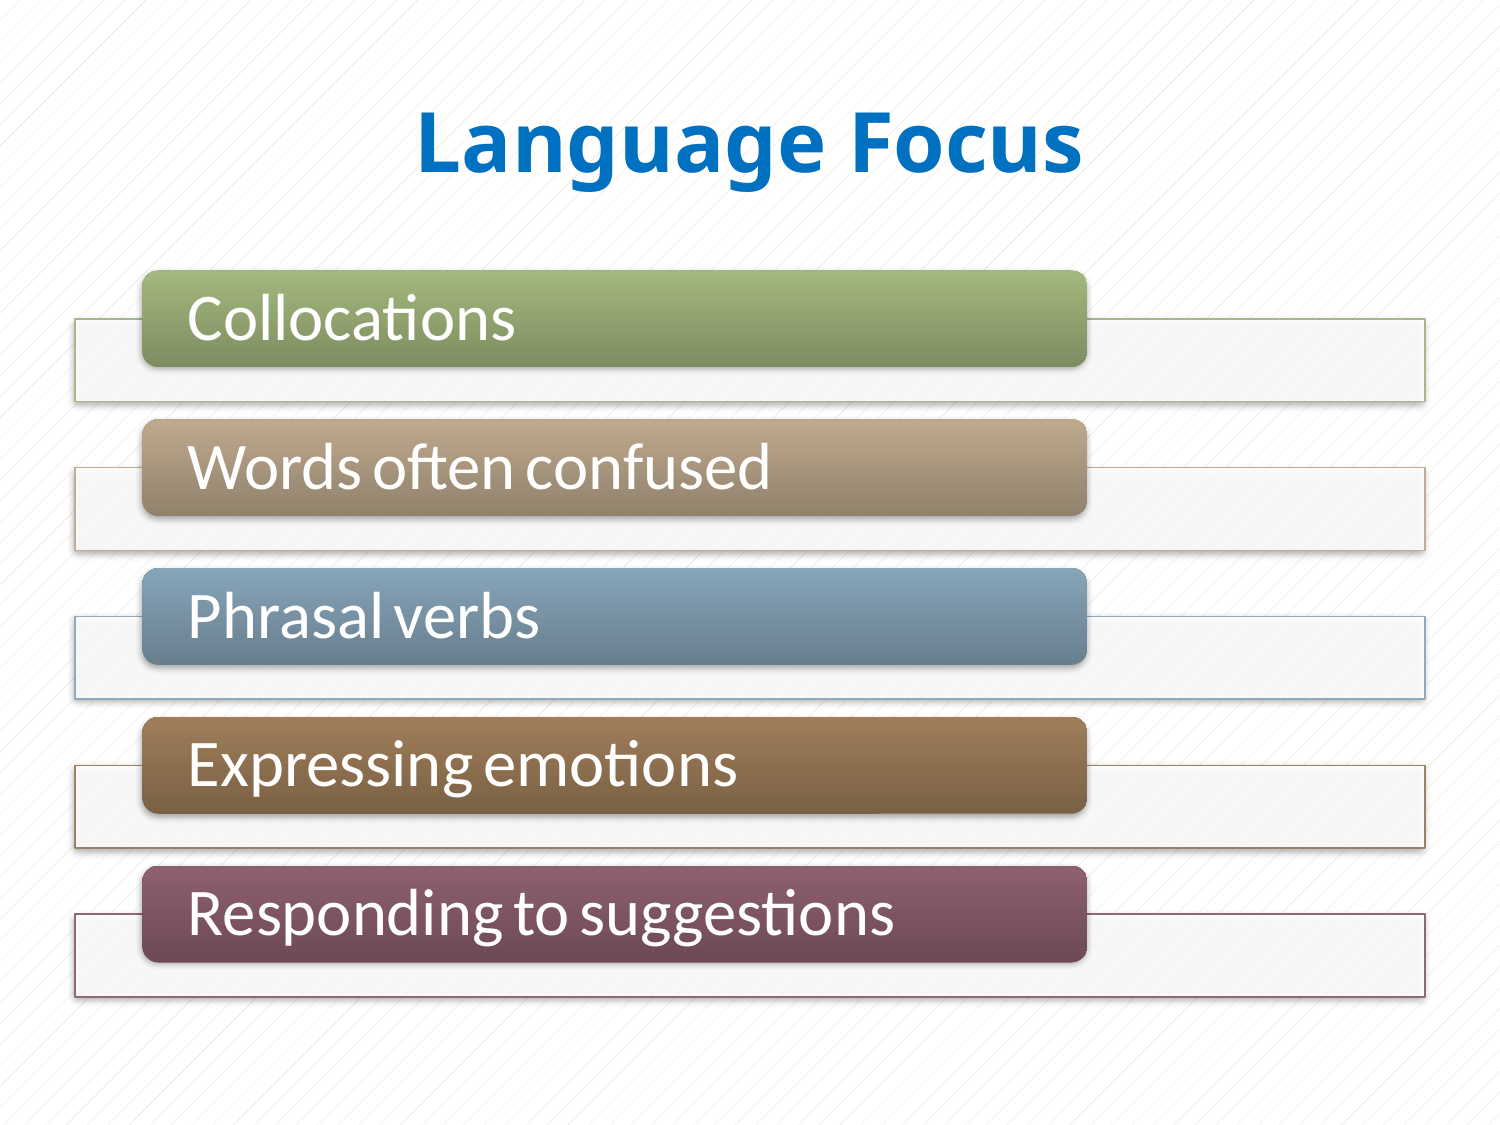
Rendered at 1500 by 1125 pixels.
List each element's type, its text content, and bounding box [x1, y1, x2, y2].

title Language Focus [75, 45, 1425, 233]
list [74, 262, 1426, 1006]
